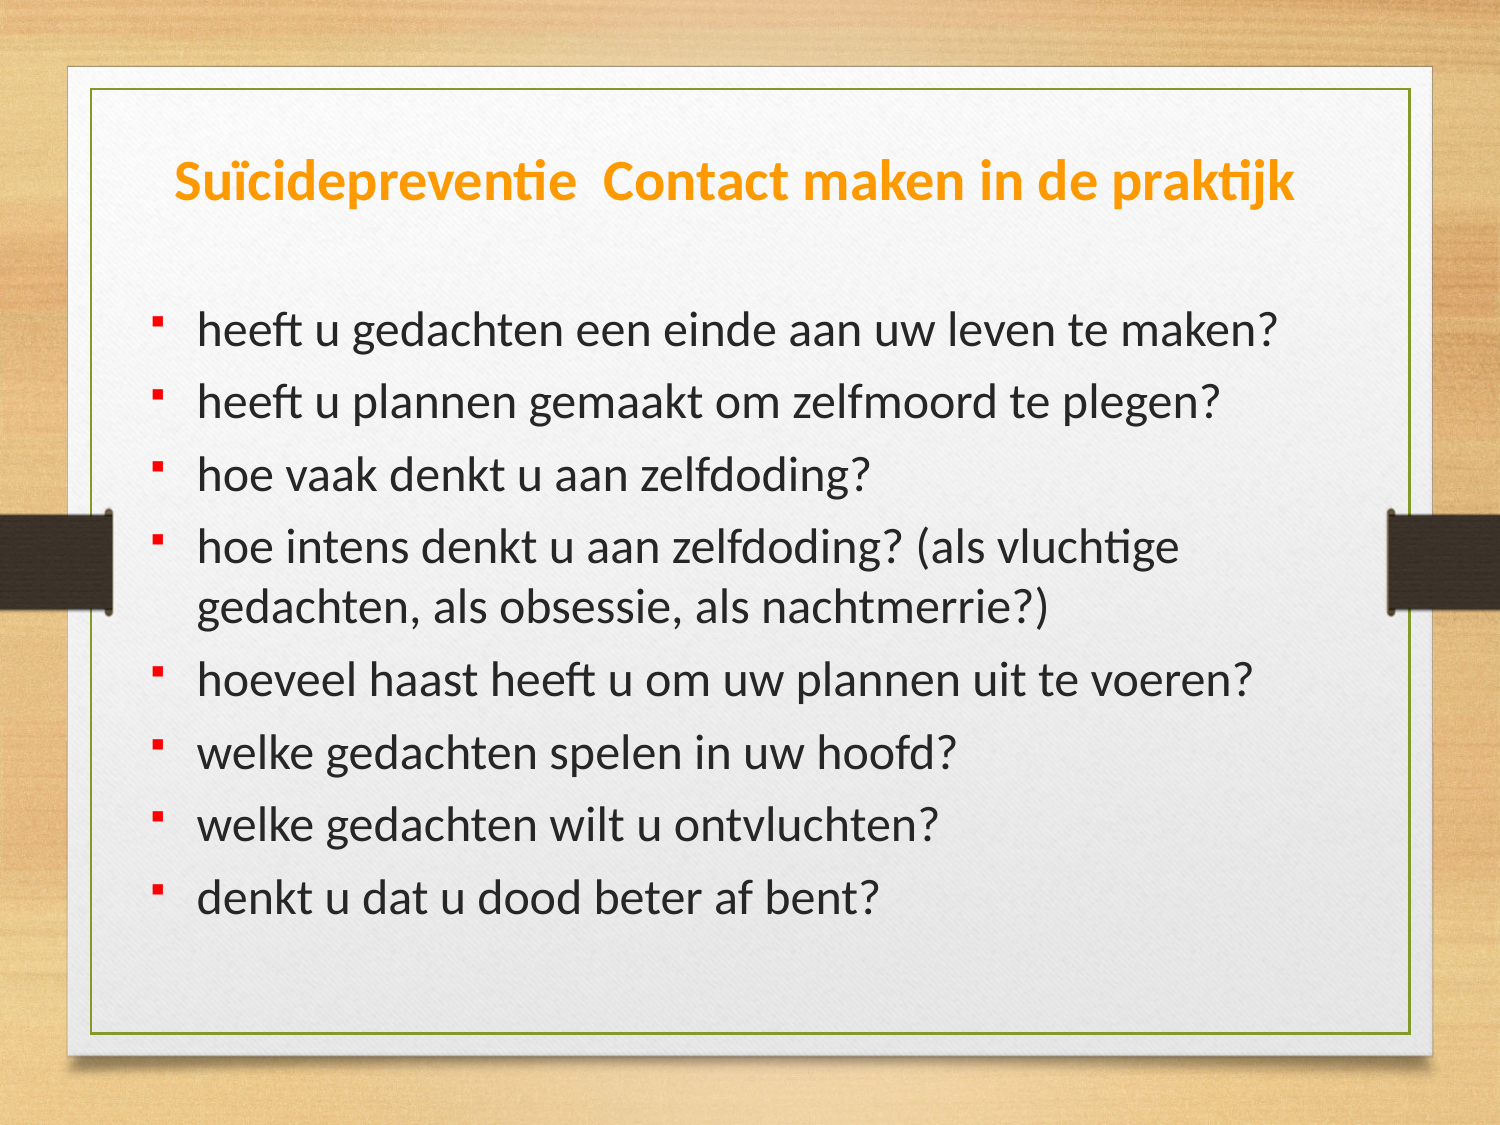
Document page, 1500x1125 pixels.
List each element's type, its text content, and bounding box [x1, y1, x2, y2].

picture [0, 0, 1500, 1125]
list heeft u gedachten een einde aan uw leven te maken? heeft u plannen gemaakt om zelfmoord te plegen? hoe vaak denkt u aan zelfdoding? hoe intens denkt u aan zelfdoding? (als vluchtige gedachten, als obsessie, als nachtmerrie?) hoeveel haast heeft u om uw plannen uit te voeren? welke gedachten spelen in uw hoofd? welke gedachten wilt u ontvluchten? denkt u dat u dood beter af bent? [134, 288, 1411, 1027]
title Suïcidepreventie Contact maken in de praktijk [60, 48, 1411, 236]
